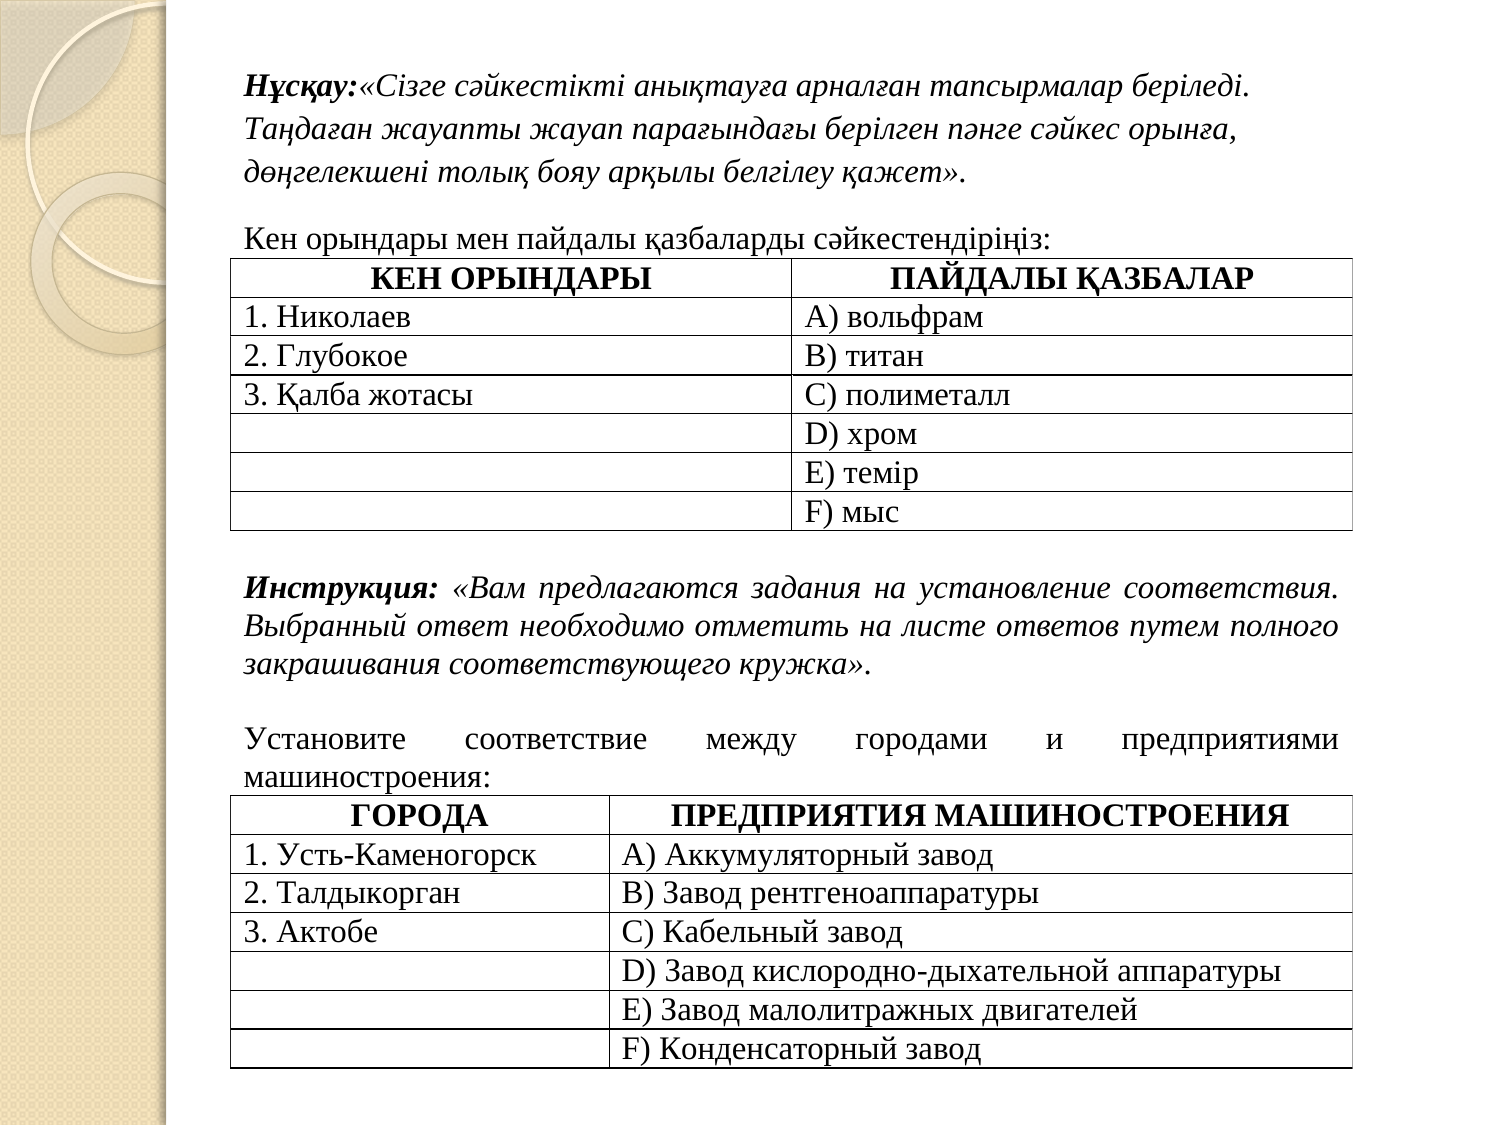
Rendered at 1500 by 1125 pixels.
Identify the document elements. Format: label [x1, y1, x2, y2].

list [229, 66, 1353, 1125]
